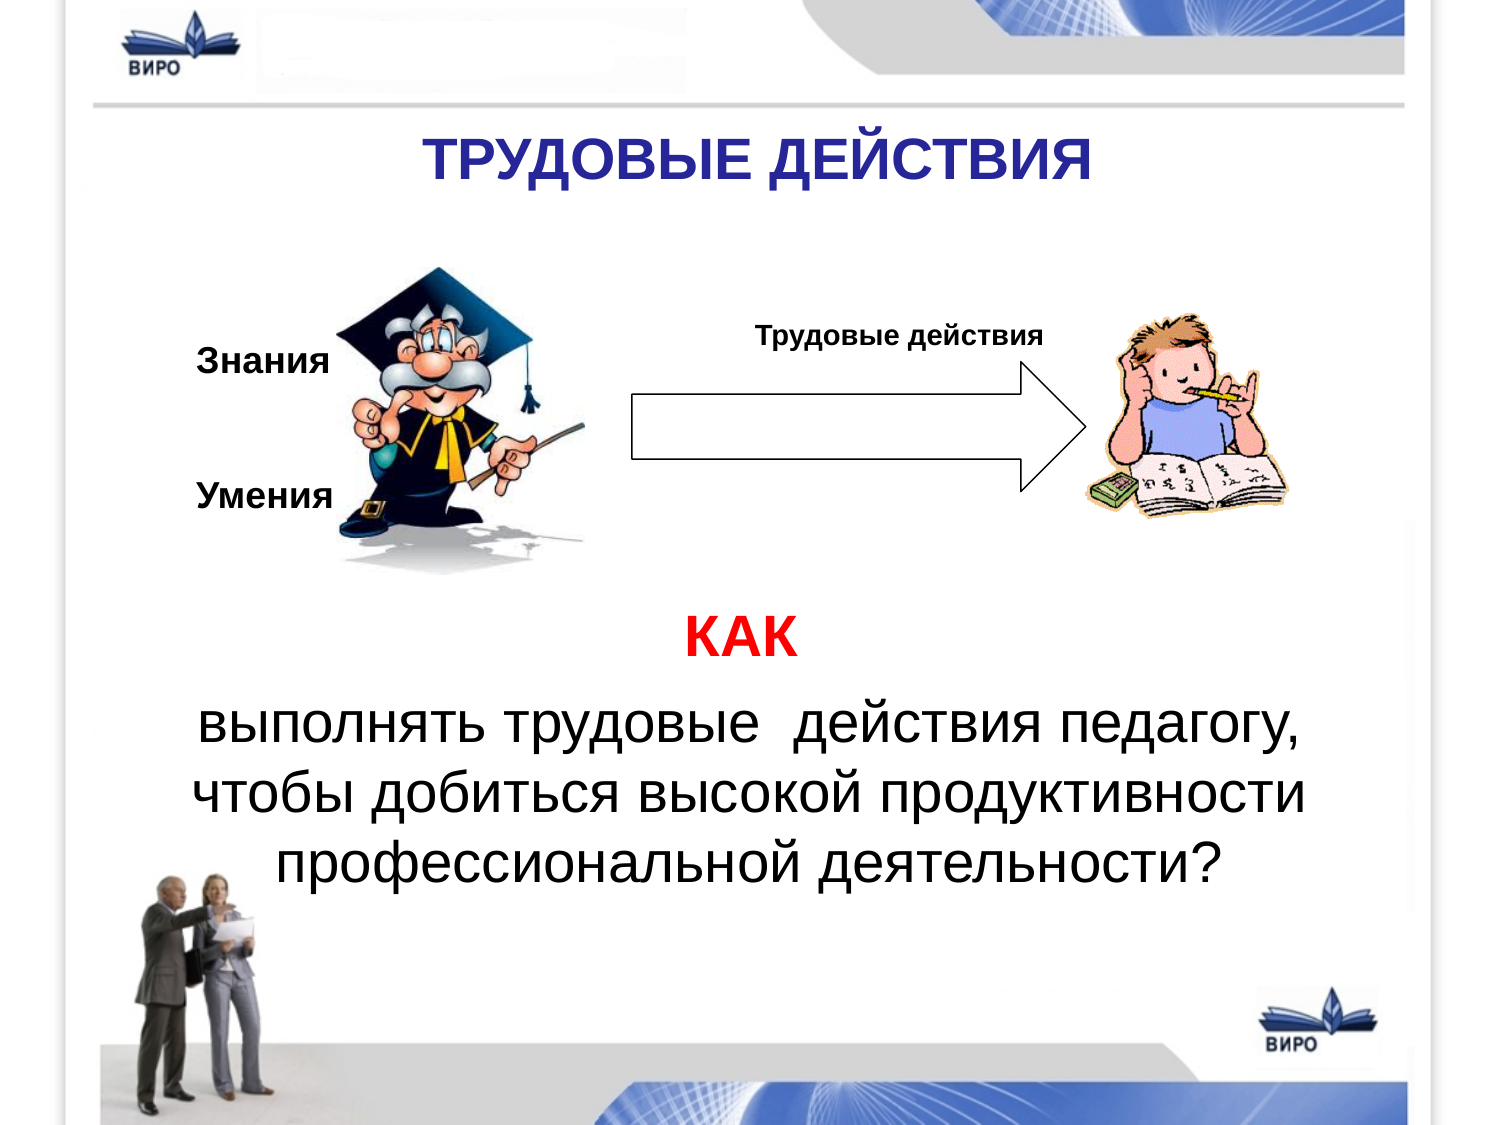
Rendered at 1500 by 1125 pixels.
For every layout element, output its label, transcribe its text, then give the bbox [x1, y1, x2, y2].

list Трудовые действия КАК выполнять трудовые действия педагогу, чтобы добиться высокой продуктивности профессиональной деятельности? [112, 231, 1388, 953]
text_box Знания Умения [181, 328, 331, 523]
title Трудовые действия [120, 113, 1396, 209]
picture [0, 0, 1500, 1125]
text_box [631, 361, 1080, 492]
